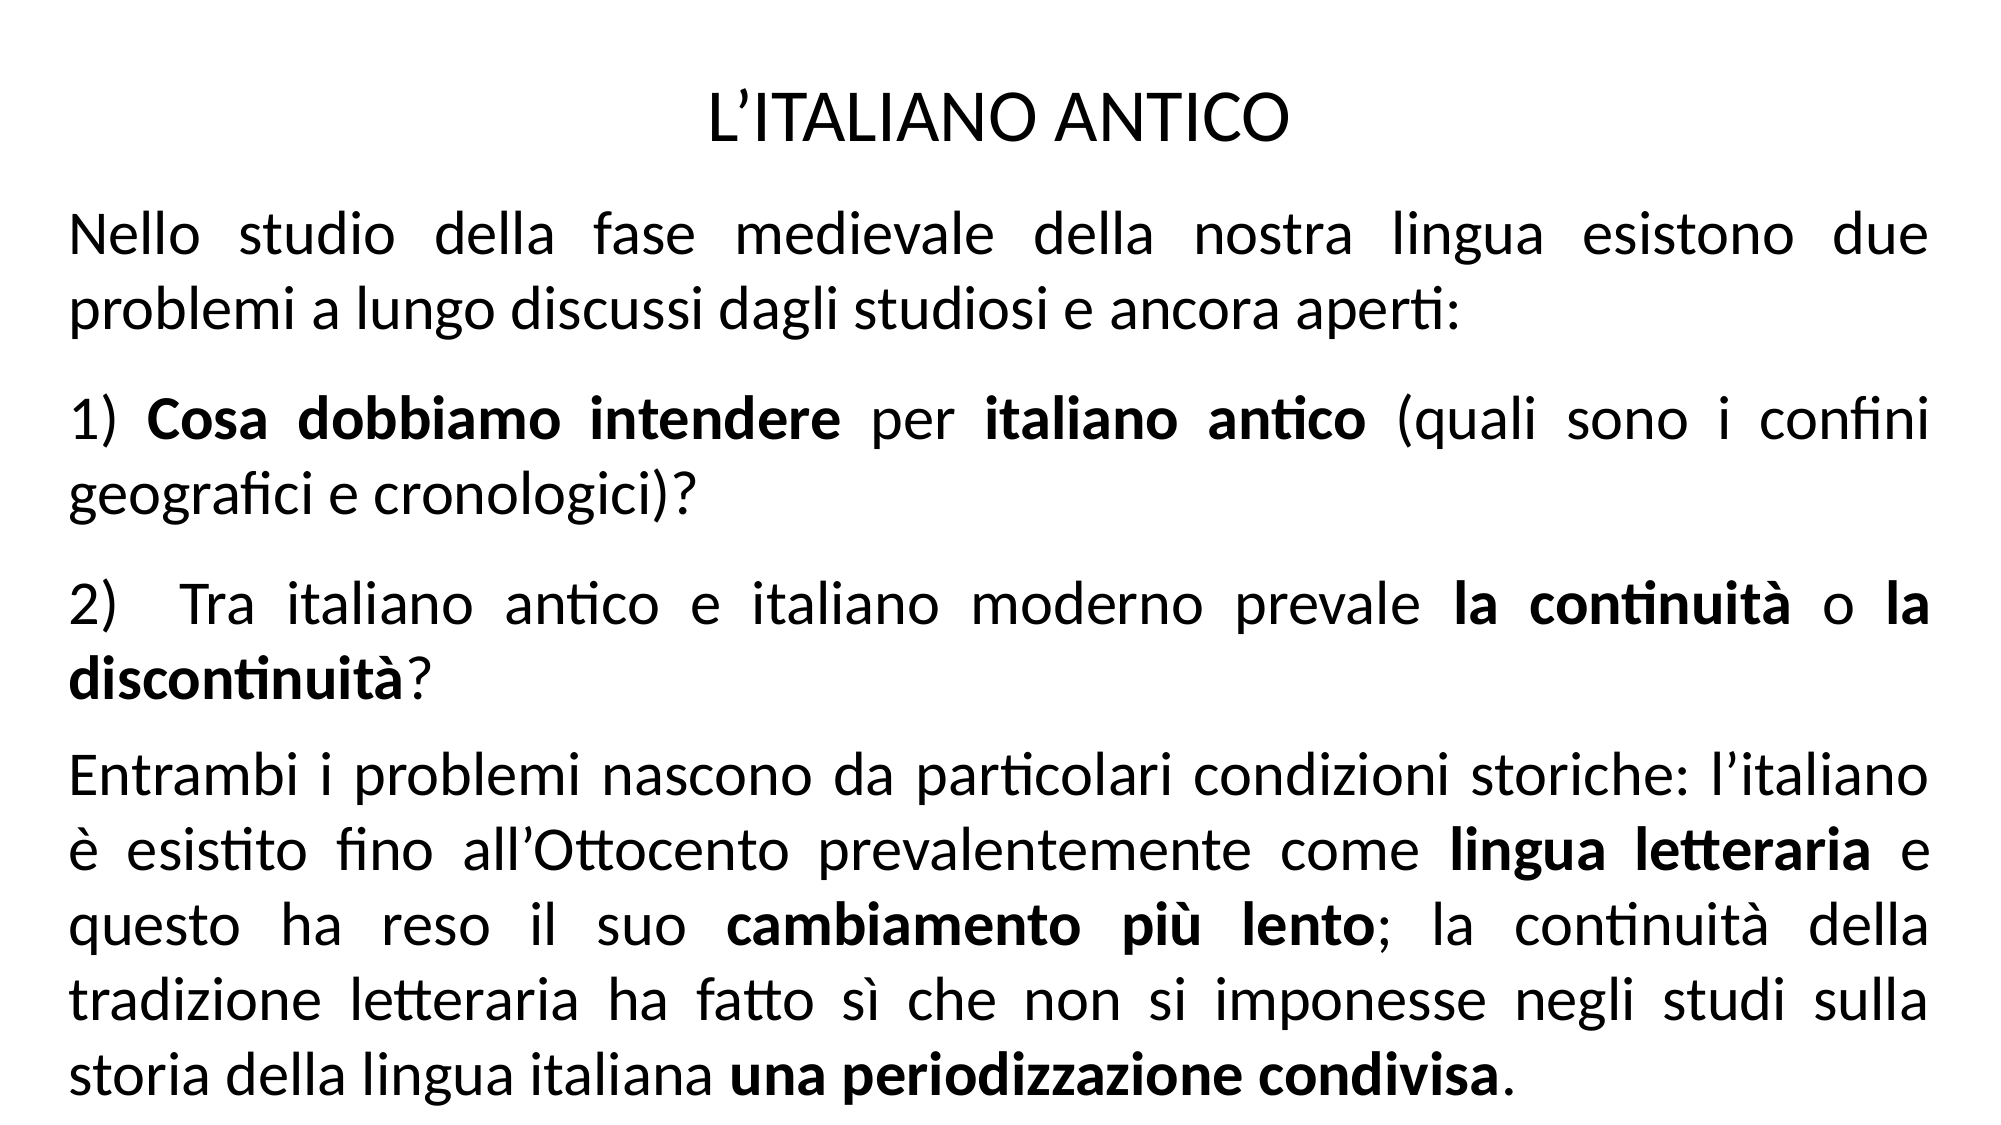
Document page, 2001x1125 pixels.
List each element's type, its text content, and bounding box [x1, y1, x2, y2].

text_box L’ITALIANO ANTICO [53, 58, 1947, 164]
text_box Entrambi i problemi nascono da particolari condizioni storiche: l’italiano è esistito fino all’Ottocento prevalentemente come lingua letteraria e questo ha reso il suo cambiamento più lento; la continuità della tradizione letteraria ha fatto sì che non si imponesse negli studi sulla storia della lingua italiana una periodizzazione condivisa. [53, 725, 1947, 1115]
text_box Nello studio della fase medievale della nostra lingua esistono due problemi a lungo discussi dagli studiosi e ancora aperti: 1) Cosa dobbiamo intendere per italiano antico (quali sono i confini geografici e cronologici)? 2) Tra italiano antico e italiano moderno prevale la continuità o la discontinuità? [53, 185, 1947, 720]
